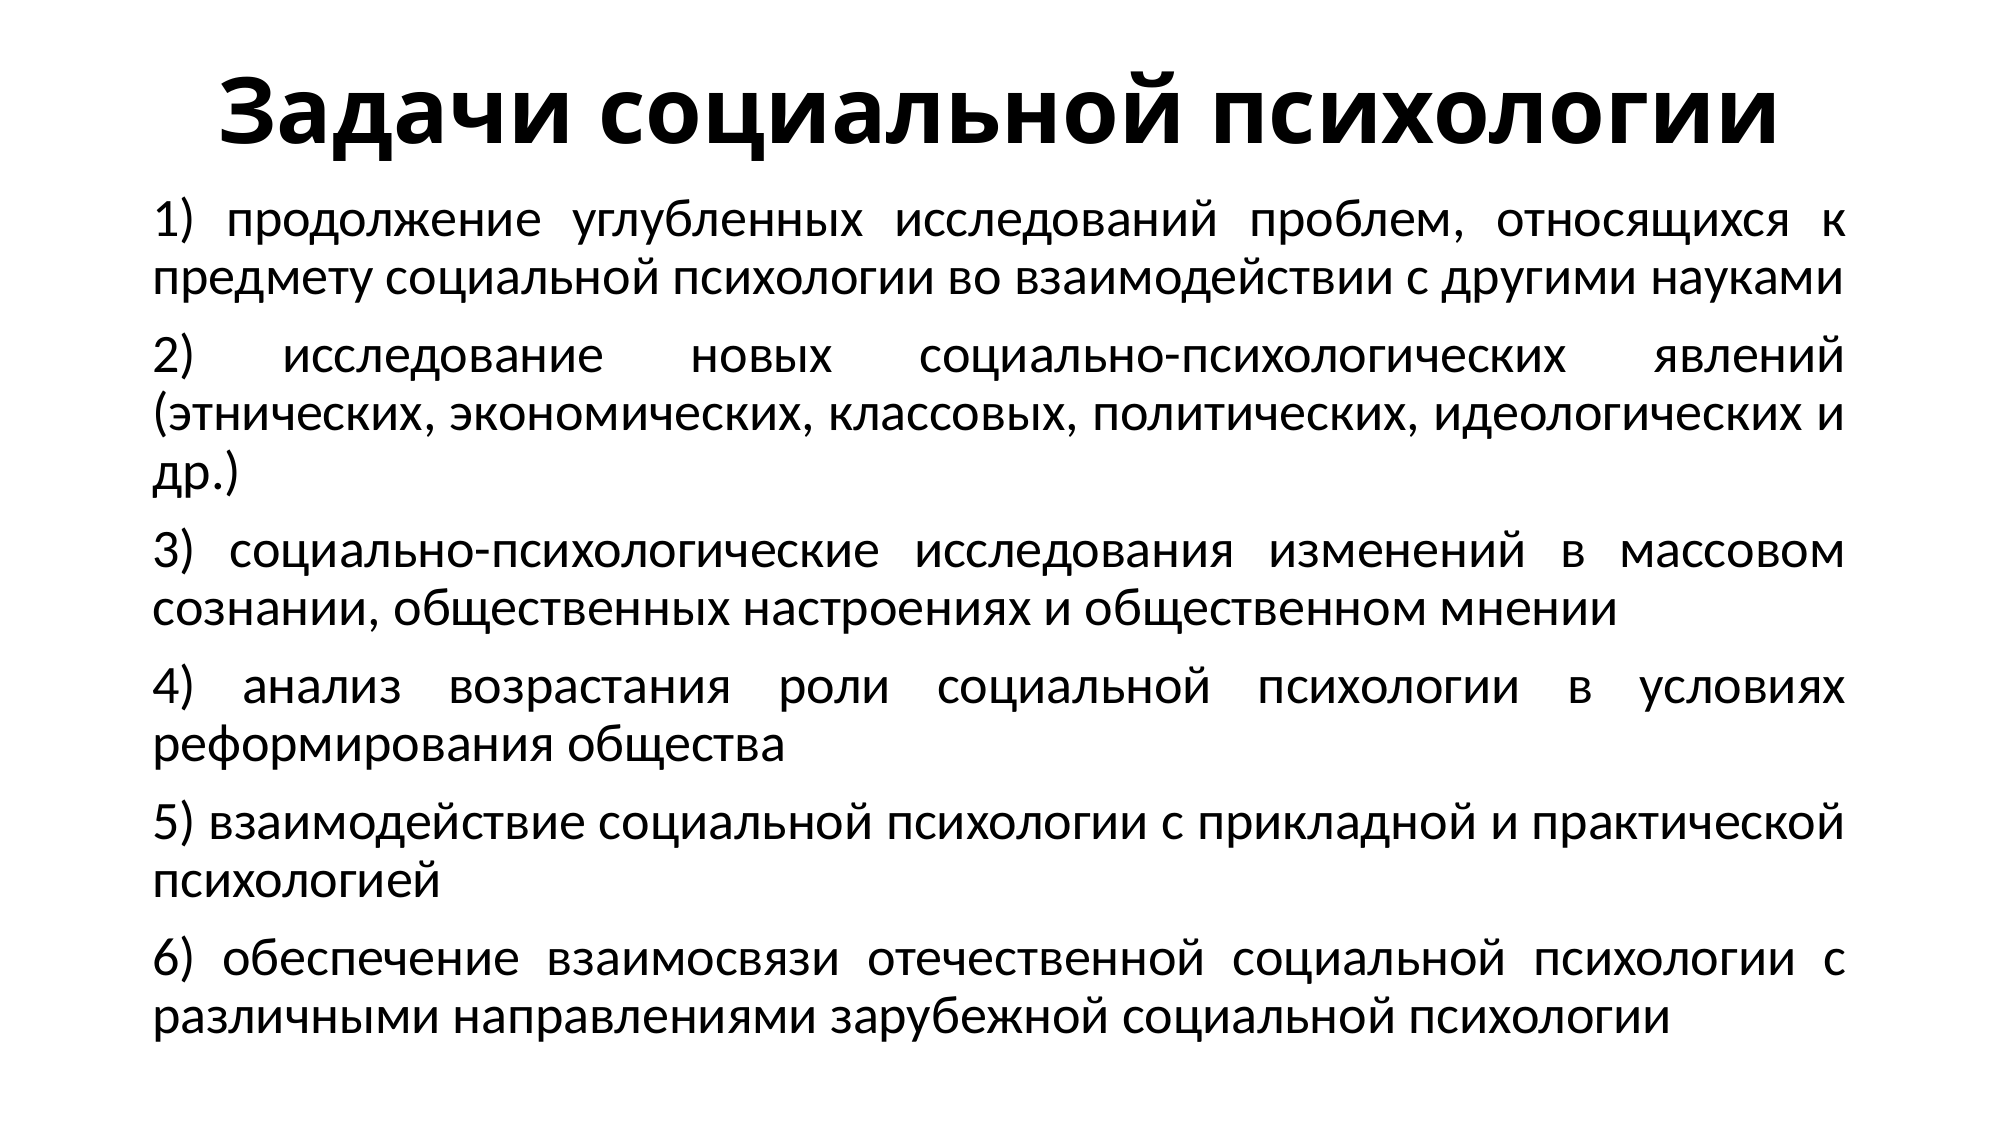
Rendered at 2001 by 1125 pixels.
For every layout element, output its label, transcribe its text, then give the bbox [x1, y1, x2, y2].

list 1) продолжение углубленных исследований проблем, относящихся к предмету социальной психологии во взаимодействии с другими науками 2) исследование новых социально-психологических явлений (этнических, экономических, классовых, политических, идеологических и др.) 3) социально-психологические исследования изменений в массовом сознании, общественных настроениях и общественном мнении 4) анализ возрастания роли социальной психологии в условиях реформирования общества 5) взаимодействие социальной психологии с прикладной и практической психологией 6) обеспечение взаимосвязи отечественной социальной психологии с различными направлениями зарубежной социальной психологии [137, 182, 1863, 1083]
title Задачи социальной психологии [137, 59, 1863, 182]
